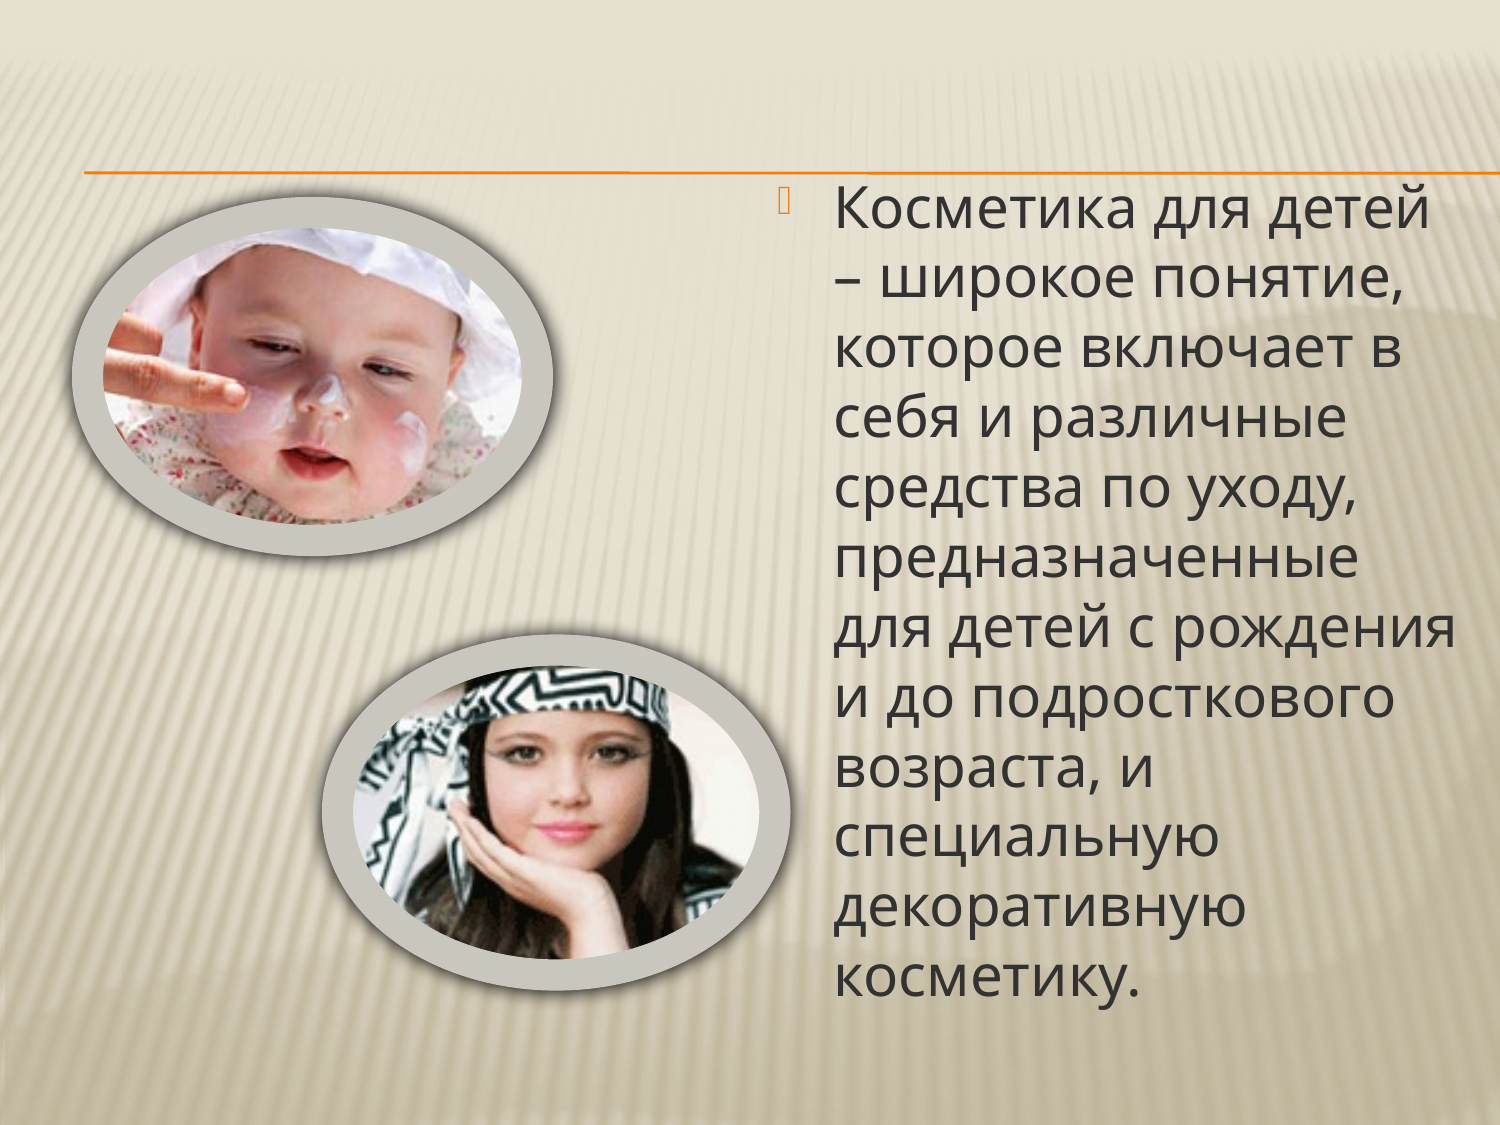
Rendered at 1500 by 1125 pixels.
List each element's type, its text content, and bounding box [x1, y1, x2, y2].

list Косметика для детей – широкое понятие, которое включает в себя и различные средства по уходу, предназначенные для детей с рождения и до подросткового возраста, и специальную декоративную косметику. [762, 162, 1475, 1038]
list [87, 212, 538, 541]
picture [337, 649, 776, 976]
